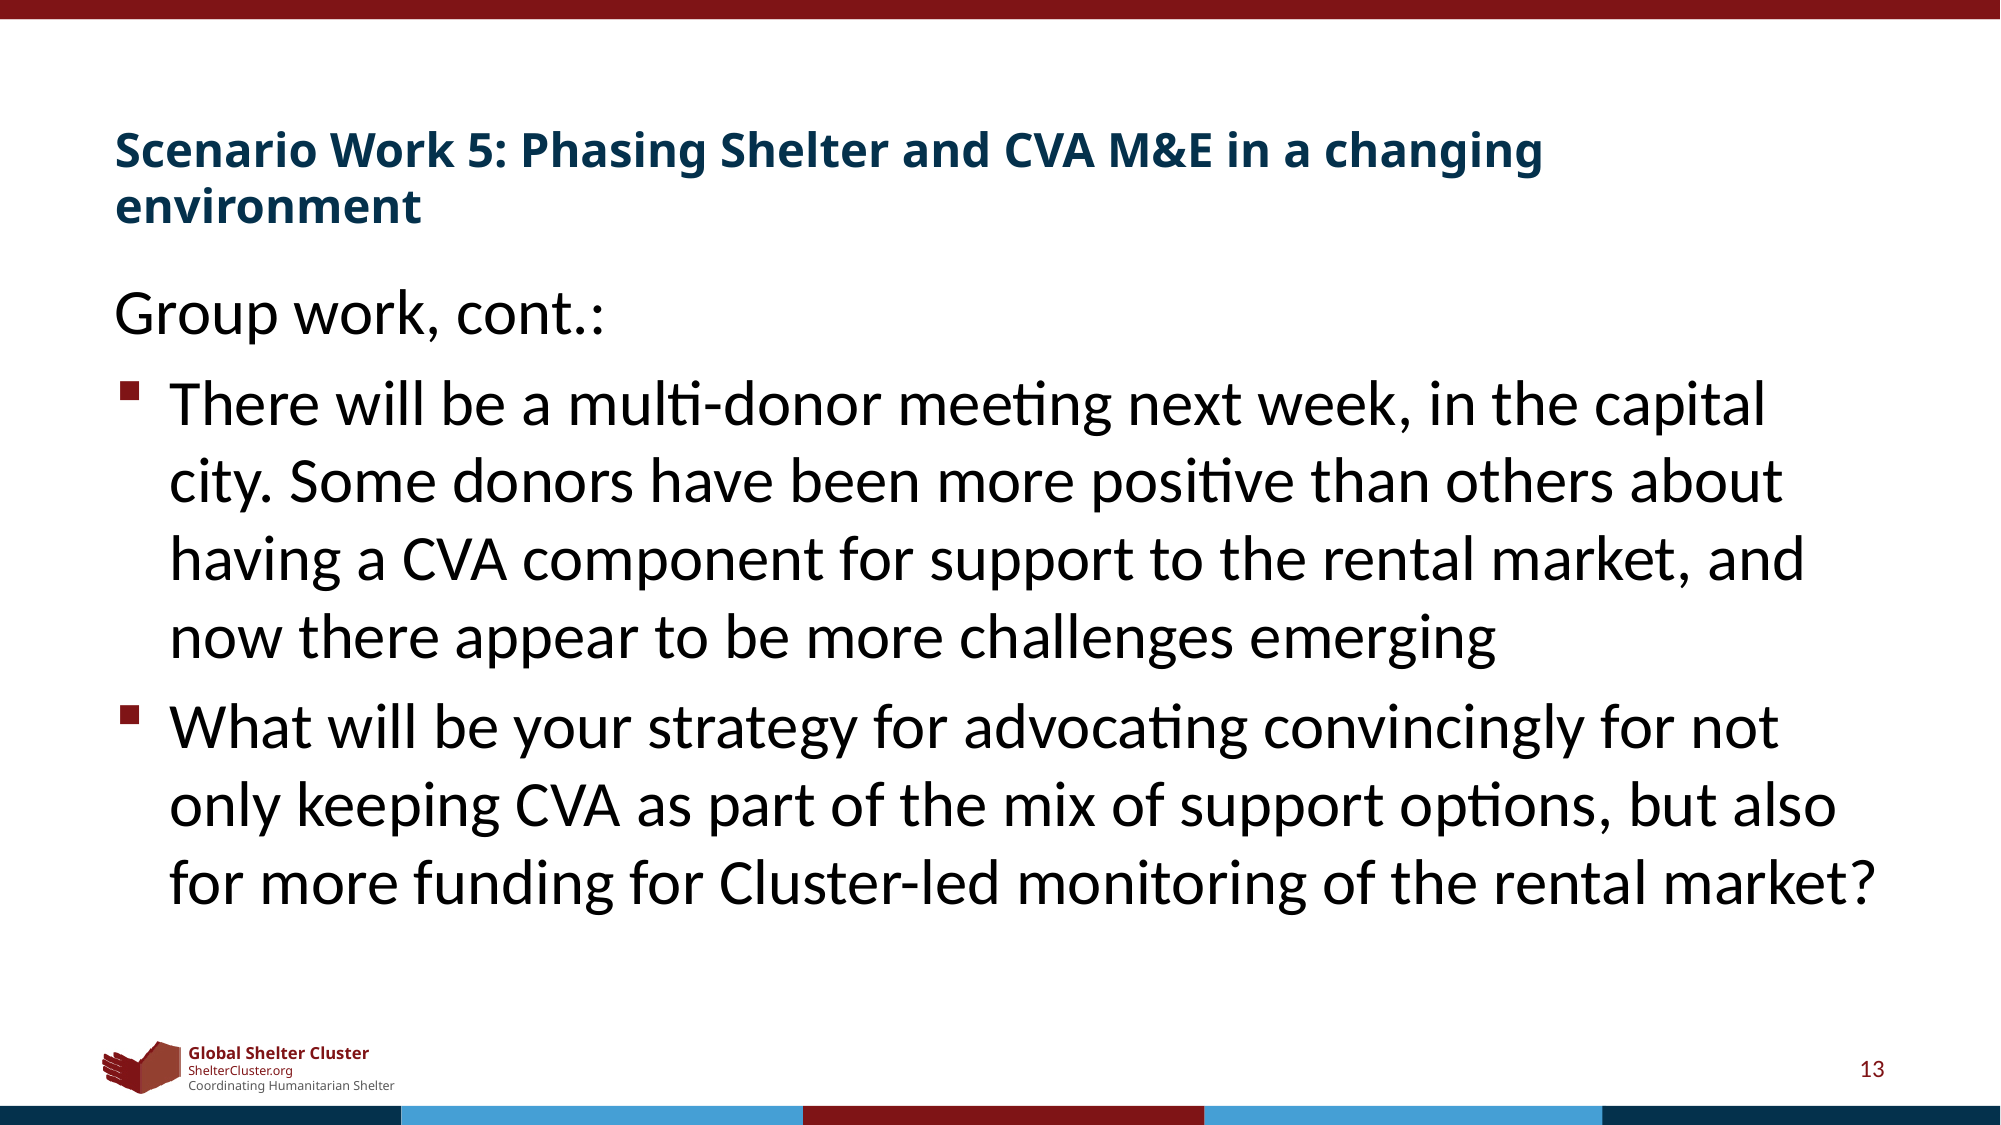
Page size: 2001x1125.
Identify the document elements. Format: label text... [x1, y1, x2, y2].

title Scenario Work 5: Phasing Shelter and CVA M&E in a changing environment [99, 111, 1863, 262]
slide_number 13 [1433, 1037, 1900, 1098]
list Group work, cont.: There will be a multi-donor meeting next week, in the capital city. Some donors have been more positive than others about having a CVA component for support to the rental market, and now there appear to be more challenges emerging What will be your strategy for advocating convincingly for not only keeping CVA as part of the mix of support options, but also for more funding for Cluster-led monitoring of the rental market? [99, 262, 1900, 1005]
picture [102, 1041, 181, 1094]
